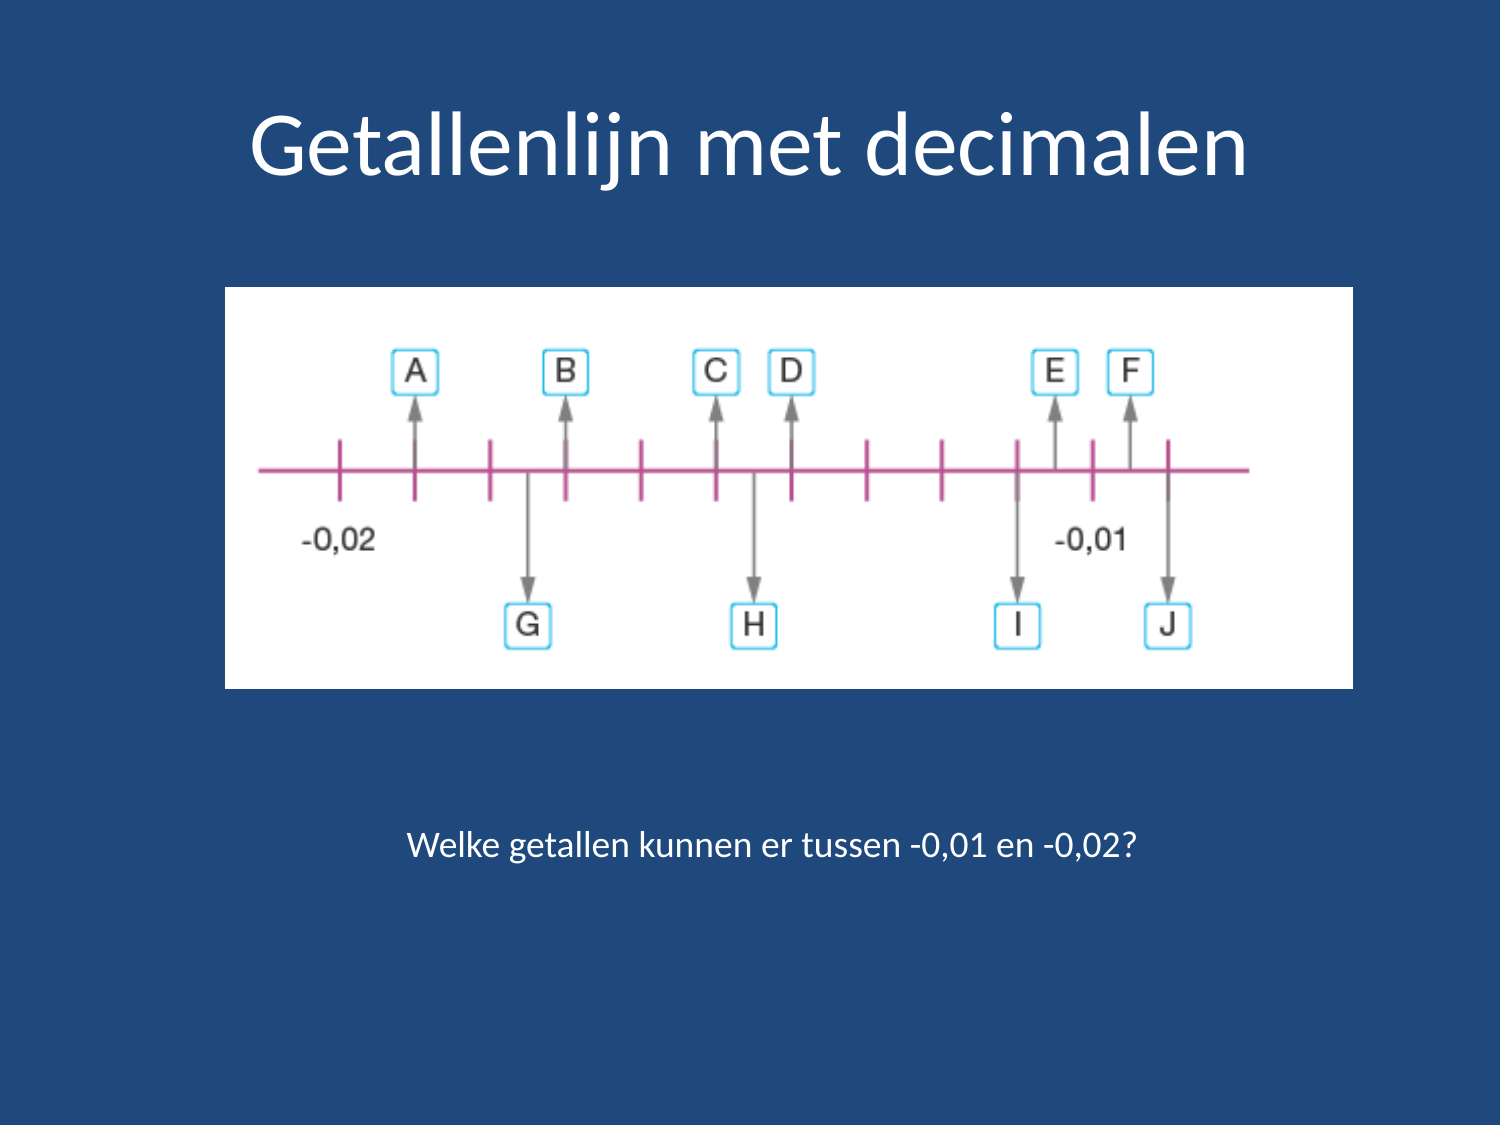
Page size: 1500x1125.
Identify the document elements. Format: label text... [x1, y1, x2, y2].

text_box Welke getallen kunnen er tussen -0,01 en -0,02? [391, 812, 1154, 873]
title Getallenlijn met decimalen [75, 45, 1425, 233]
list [224, 287, 1353, 689]
